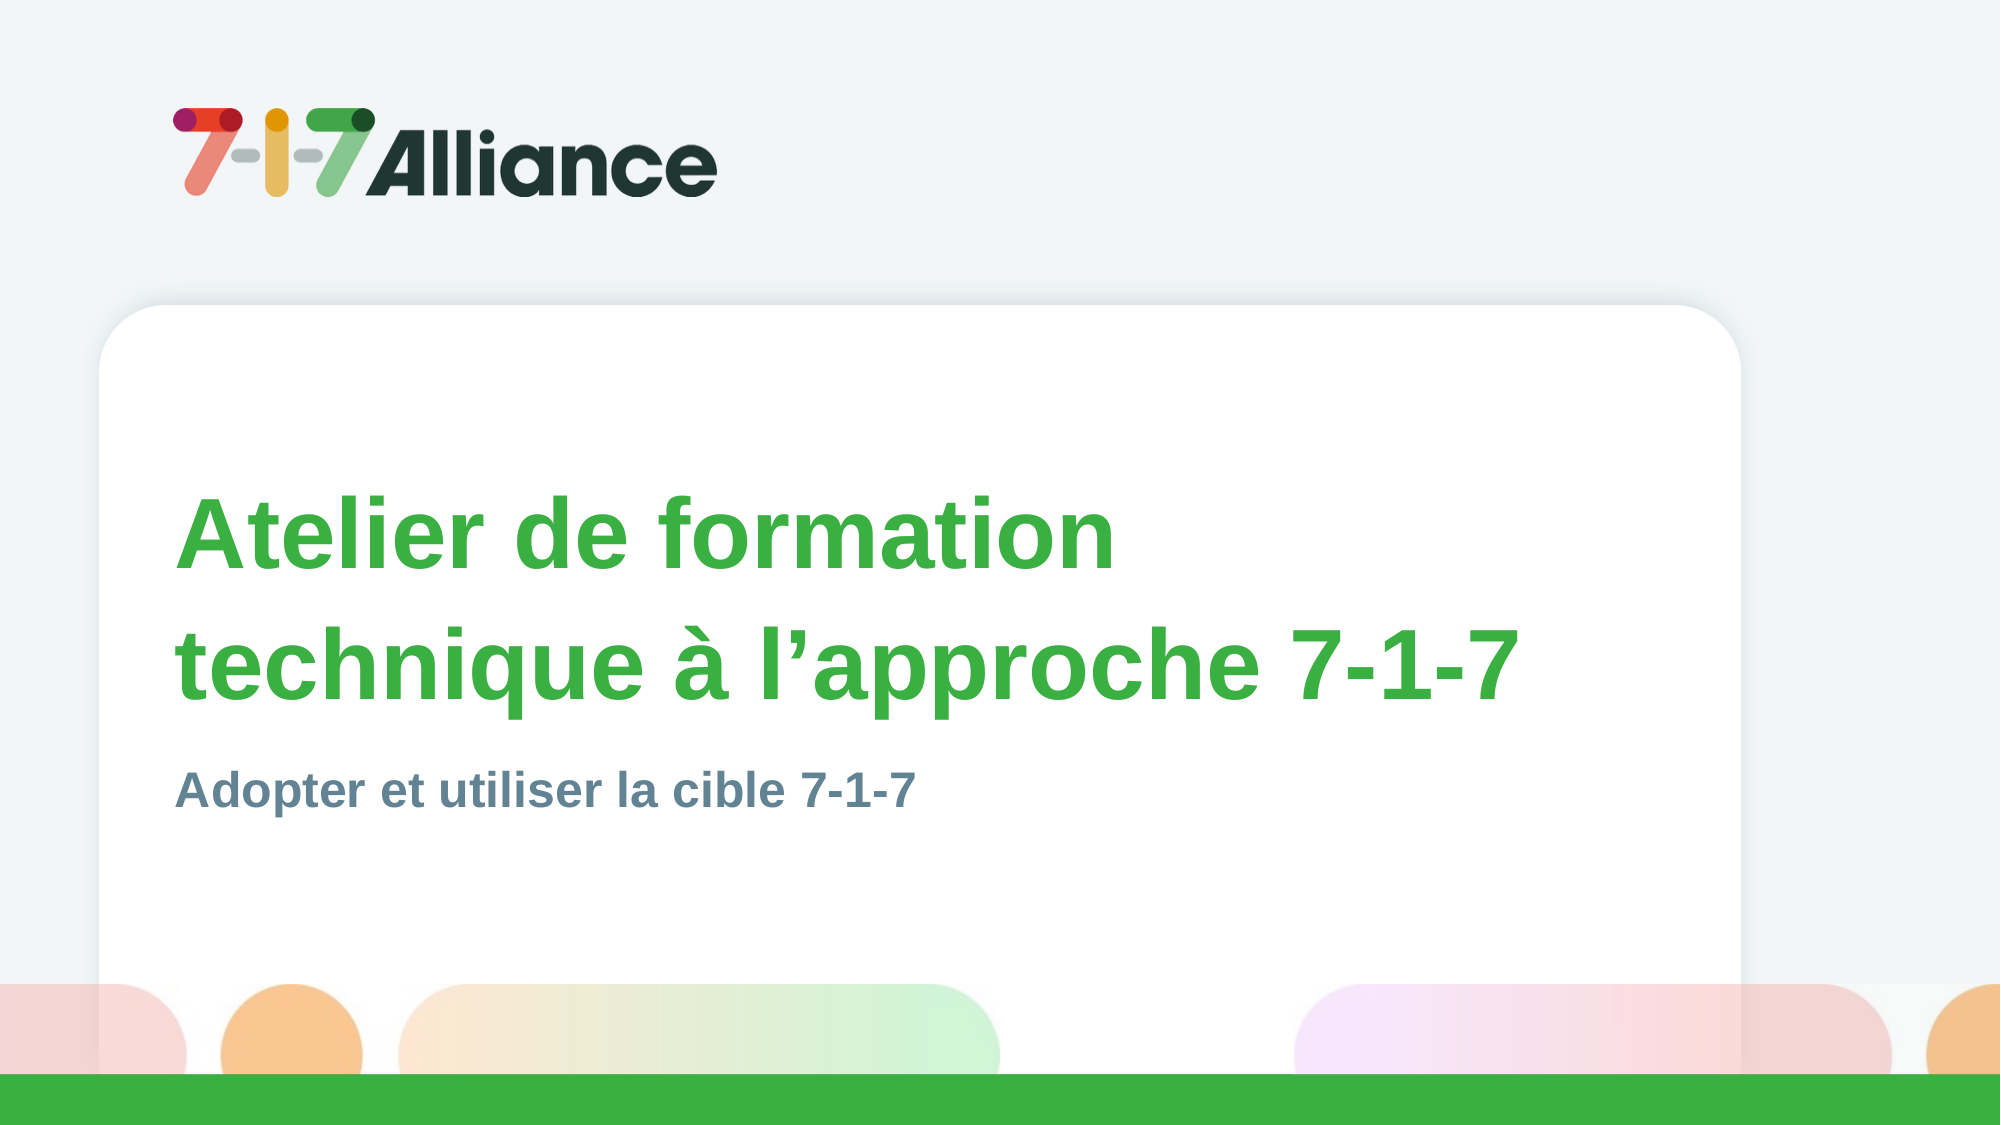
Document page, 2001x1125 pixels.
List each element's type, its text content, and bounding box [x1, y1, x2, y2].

list Adopter et utiliser la cible 7-1-7 [159, 737, 1660, 826]
picture [173, 108, 717, 197]
list Atelier de formation technique à l’approche 7-1-7 [159, 448, 1574, 736]
